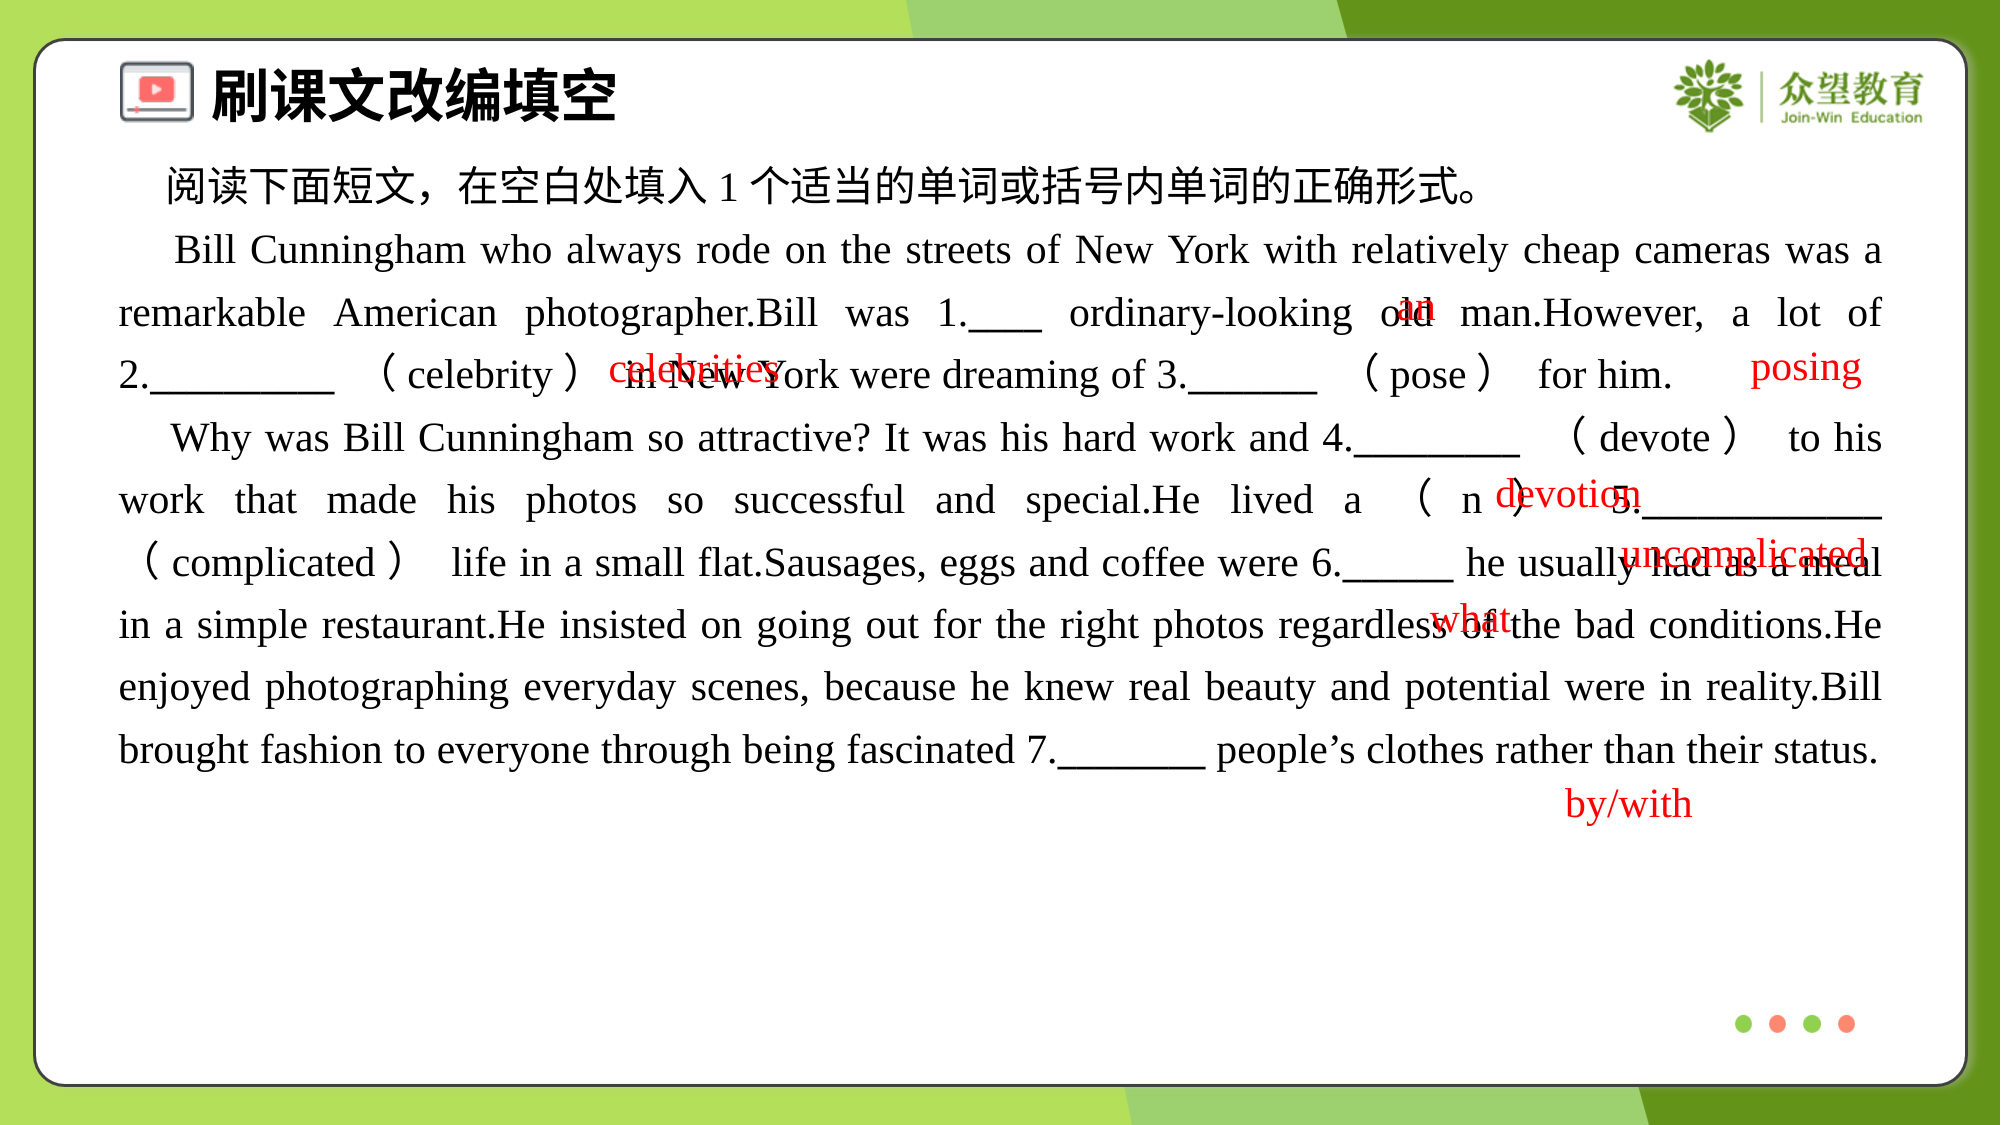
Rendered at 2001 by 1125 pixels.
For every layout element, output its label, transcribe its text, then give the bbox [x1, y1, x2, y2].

text_box an [1392, 265, 1441, 324]
text_box uncomplicated [1617, 513, 1872, 572]
text_box posing [1746, 326, 1867, 384]
text_box by/with [1560, 763, 1698, 822]
picture [0, 0, 2000, 1125]
text_box 阅读下面短文，在空白处填入1个适当的单词或括号内单词的正确形式。 Bill Cunningham who always rode on the streets of New York with relatively cheap cameras was a remarkable American photographer.Bill was 1.____ ordinary-looking old man.However, a lot of 2.__________ （celebrity） in New York were dreaming of 3._______ （pose） for him. Why was Bill Cunningham so attractive? It was his hard work and 4._________ （devote） to his work that made his photos so successful and special.He lived a（n） 5._____________ （complicated） life in a small flat.Sausages, eggs and coffee were 6.______ he usually had as a meal in a simple restaurant.He insisted on going out for the right photos regardless of the bad conditions.He enjoyed photographing everyday scenes, because he knew real beauty and potential were in reality.Bill brought fashion to everyone through being fascinated 7.________ people’s clothes rather than their status. [118, 146, 1883, 897]
text_box celebrities [604, 328, 785, 386]
text_box devotion [1491, 453, 1647, 511]
text_box what [1425, 578, 1516, 636]
